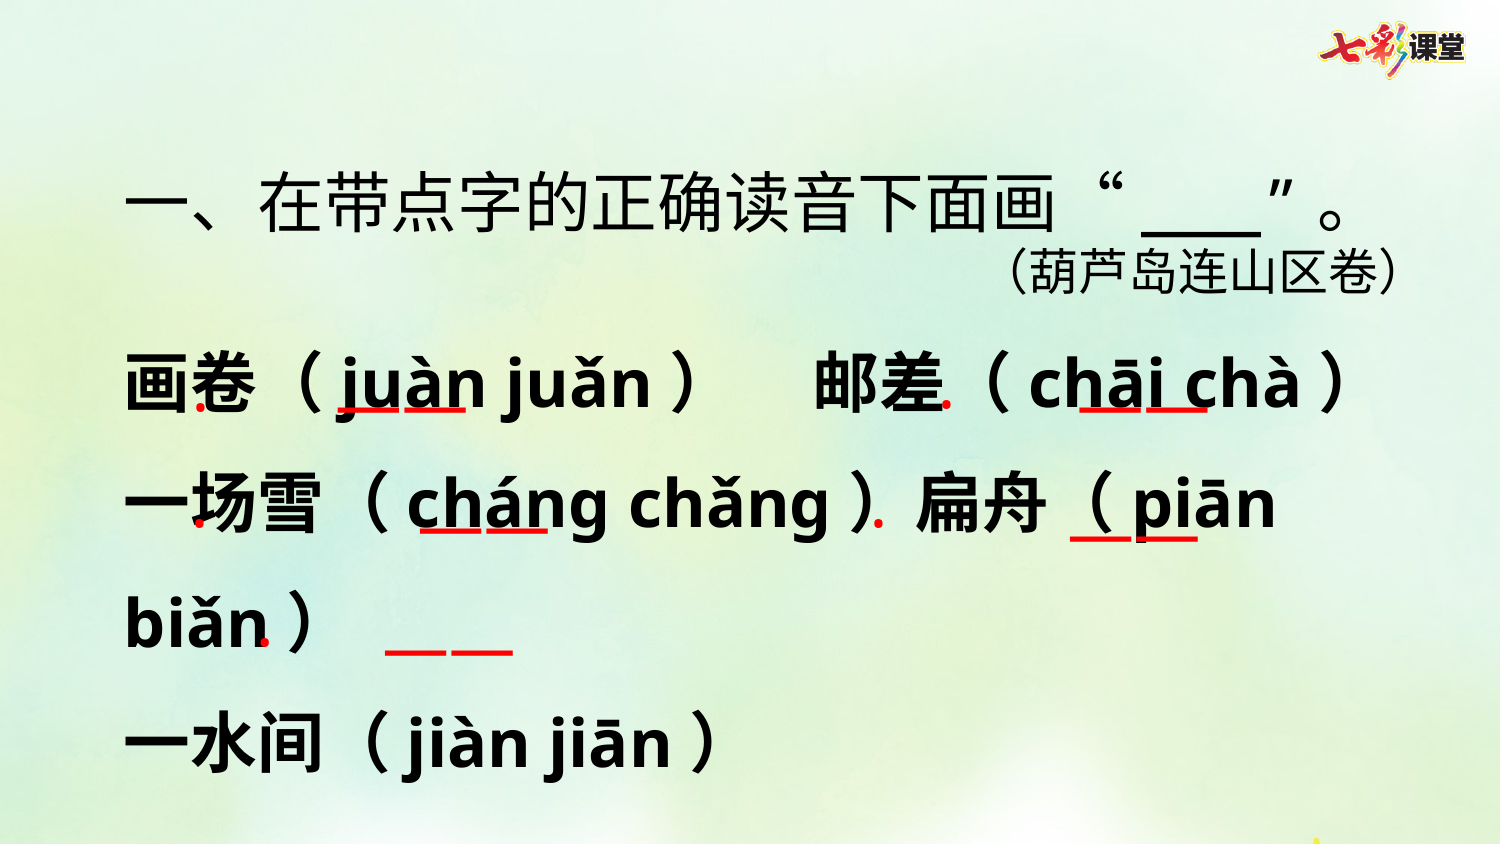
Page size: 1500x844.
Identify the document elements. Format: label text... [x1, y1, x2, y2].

text_box · [176, 357, 309, 453]
text_box —— [402, 475, 634, 571]
text_box —— [320, 354, 543, 450]
text_box · [241, 591, 373, 687]
text_box —— [1062, 354, 1266, 450]
text_box —— [367, 597, 619, 693]
text_box · [922, 354, 1055, 450]
text_box · [854, 473, 987, 568]
text_box 一、在带点字的正确读音下面画“___”。 （葫芦岛连山区卷） 画卷（juàn juǎn） 邮差（chāi chà） 一场雪（cháng chǎng）扁舟（piān biǎn） 一水间（jiàn jiān） [109, 113, 1455, 788]
text_box · [175, 473, 308, 568]
picture [0, 0, 1500, 844]
text_box —— [1052, 483, 1266, 579]
